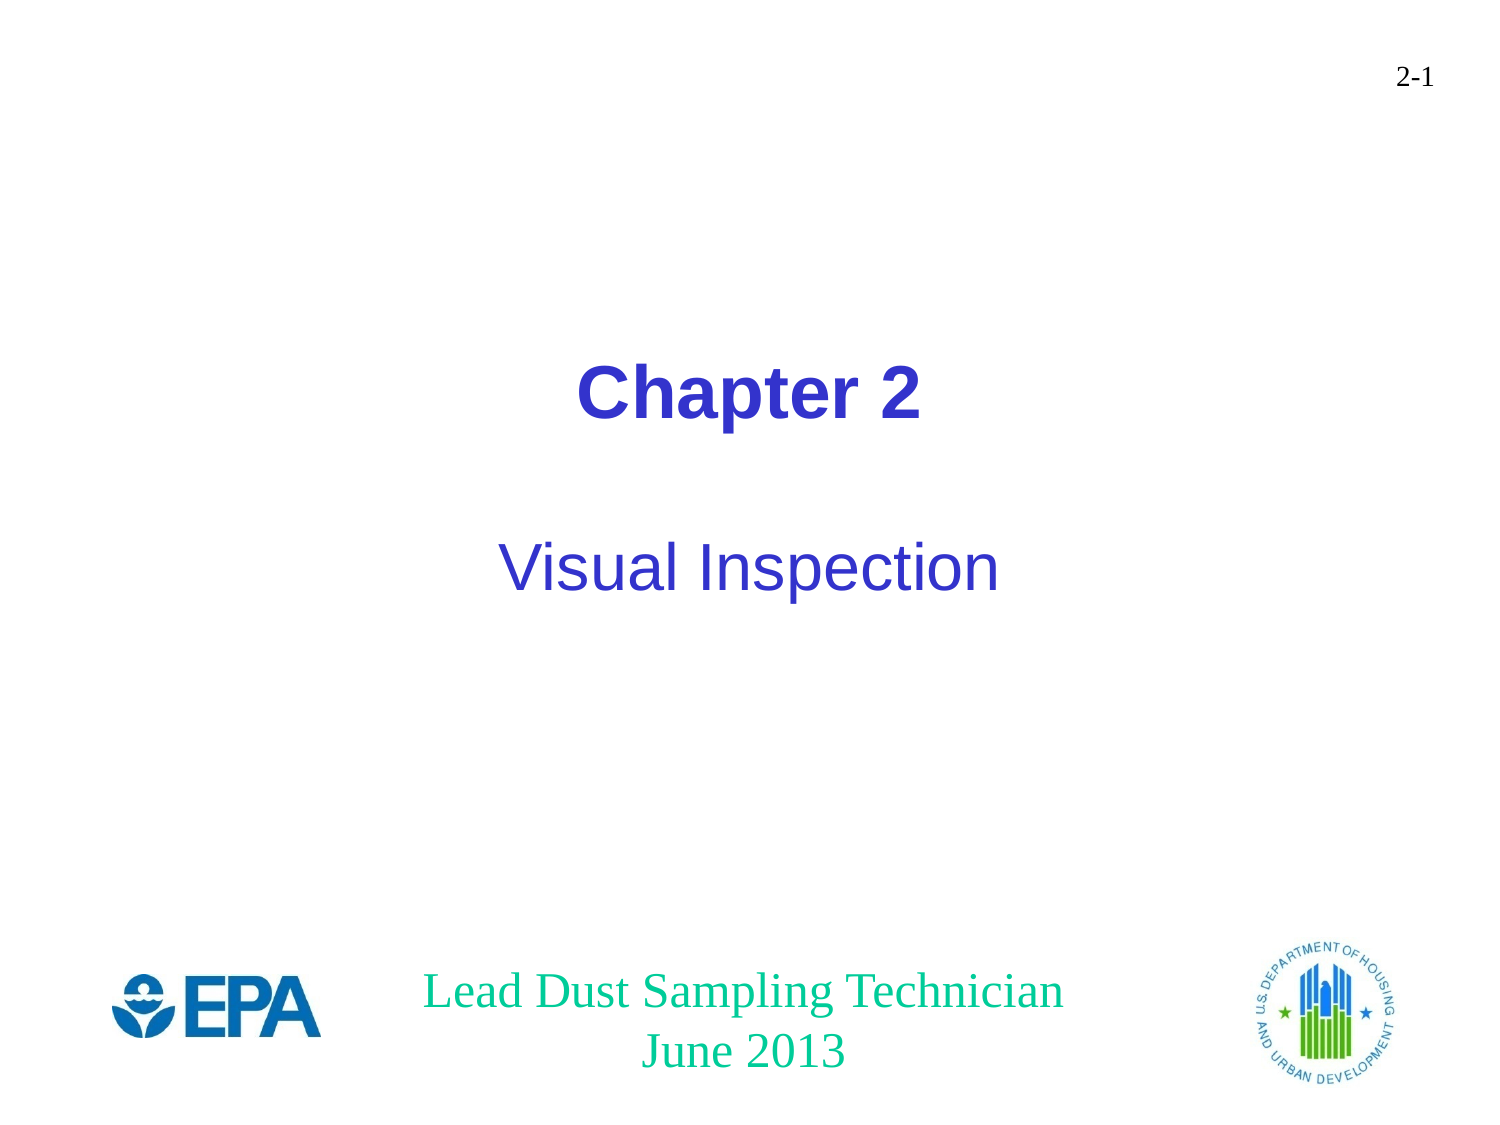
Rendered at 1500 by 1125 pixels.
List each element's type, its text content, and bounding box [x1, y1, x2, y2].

title Chapter 2 Visual Inspection [112, 368, 1388, 669]
picture [112, 974, 321, 1038]
picture [1250, 937, 1400, 1088]
